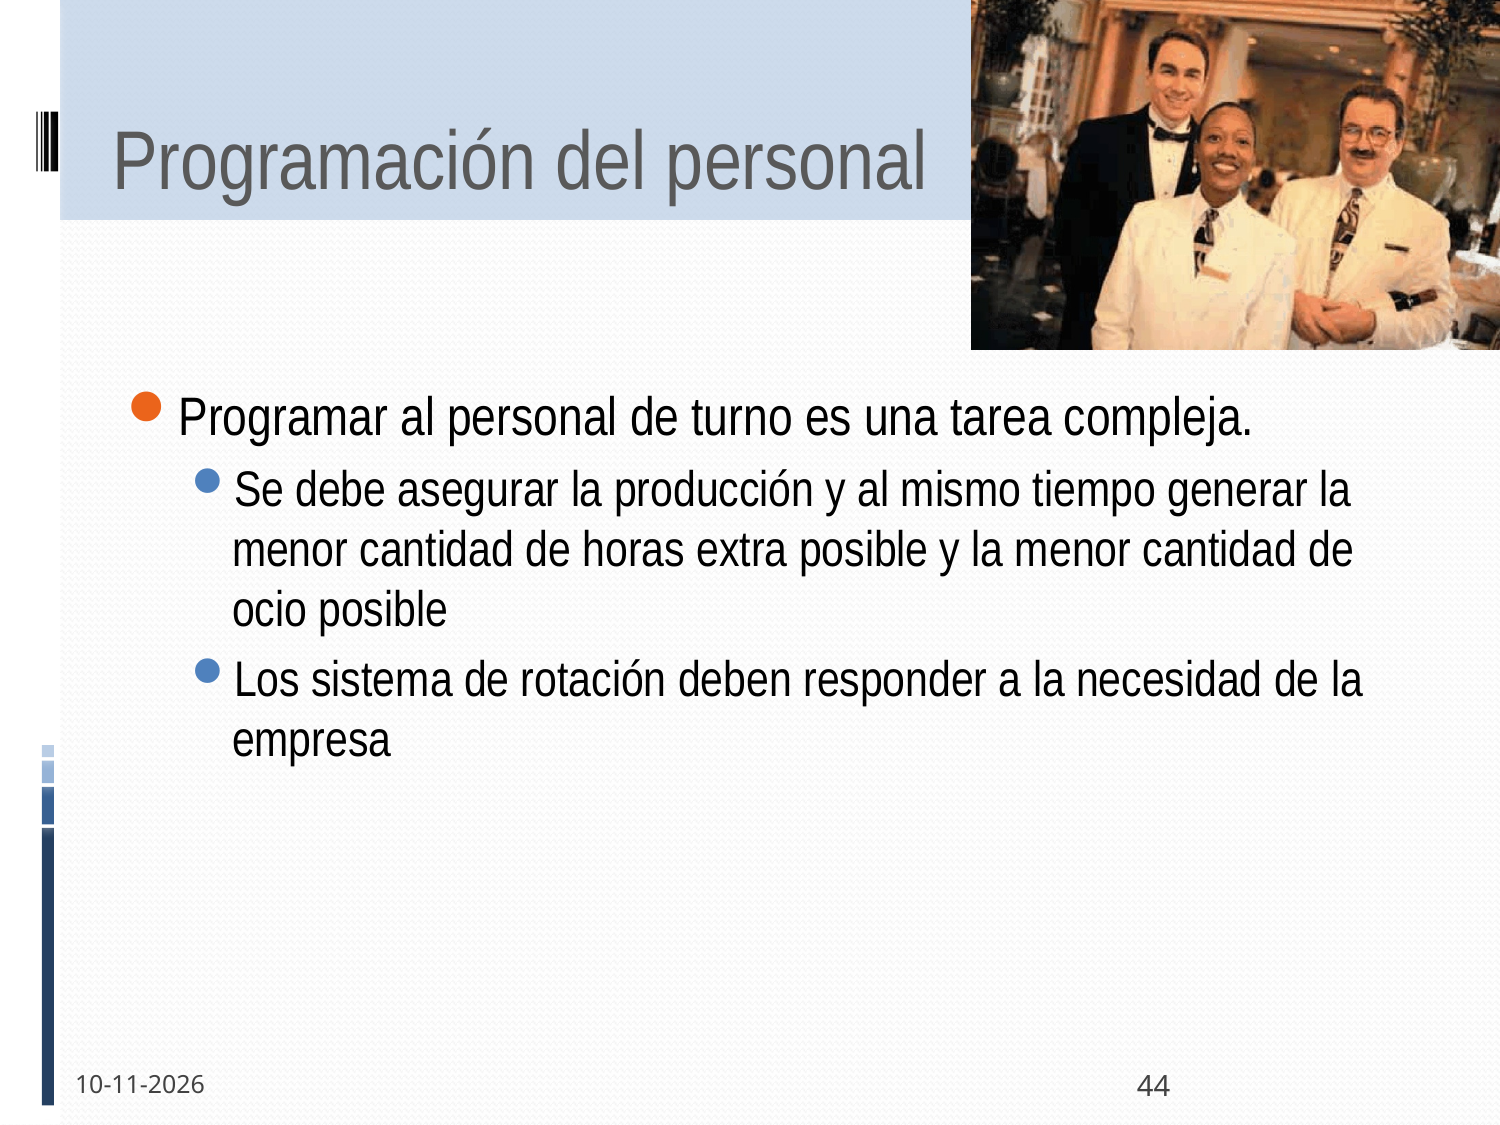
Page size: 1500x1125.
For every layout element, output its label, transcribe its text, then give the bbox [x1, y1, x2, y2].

title Programación del personal [111, 18, 965, 207]
slide_number 44 [1045, 1046, 1171, 1107]
picture [970, 0, 1500, 350]
list Programar al personal de turno es una tarea compleja. Se debe asegurar la producción y al mismo tiempo generar la menor cantidad de horas extra posible y la menor cantidad de ocio posible Los sistema de rotación deben responder a la necesidad de la empresa [111, 373, 1436, 1038]
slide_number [75, 1042, 243, 1103]
